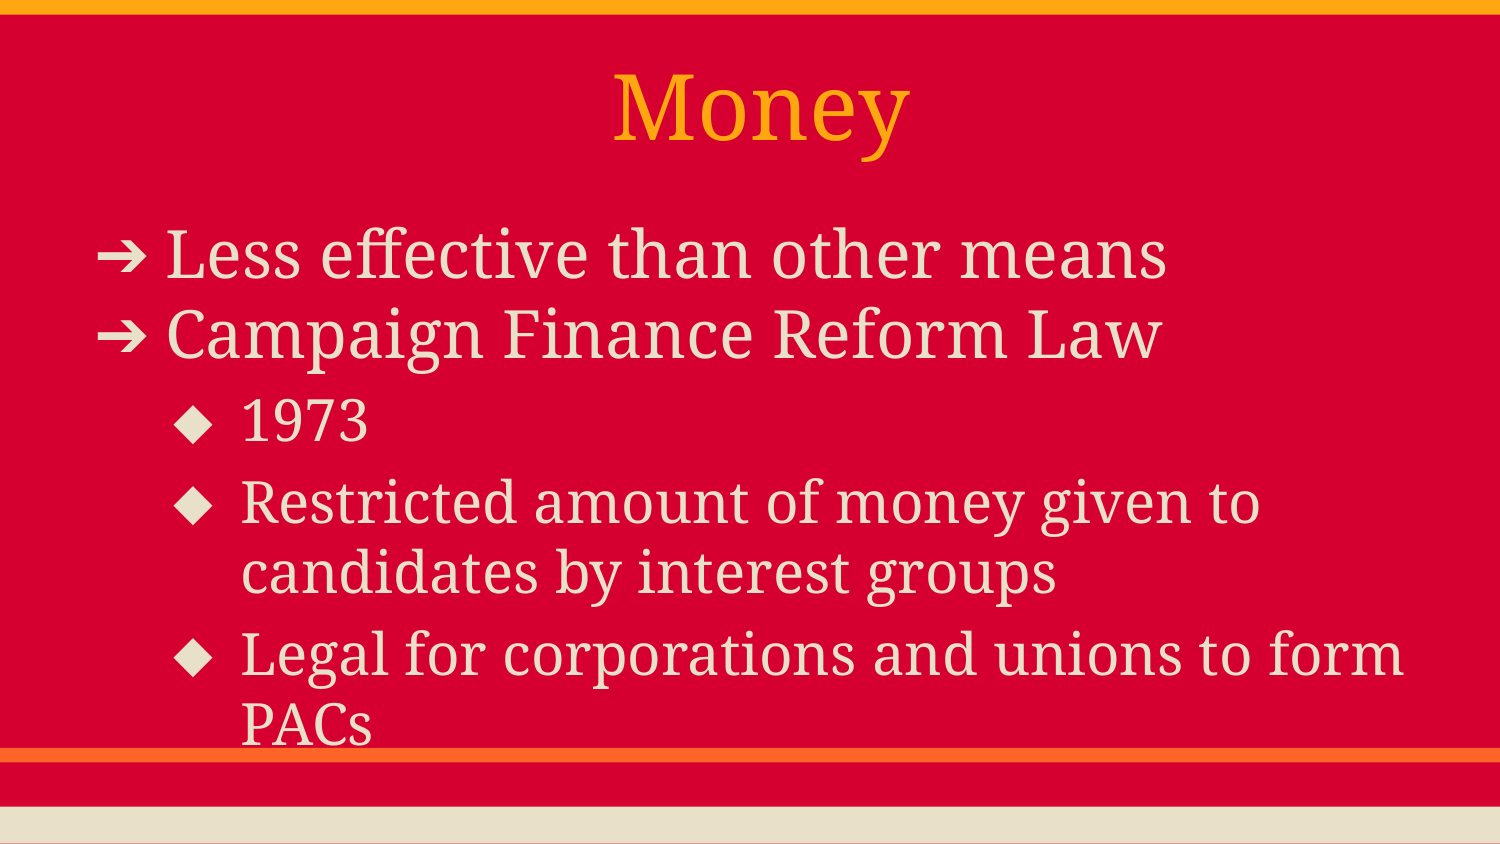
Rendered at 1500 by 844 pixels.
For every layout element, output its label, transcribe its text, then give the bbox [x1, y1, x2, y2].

title Money [75, 33, 1425, 175]
list Less effective than other means Campaign Finance Reform Law 1973 Restricted amount of money given to candidates by interest groups Legal for corporations and unions to form PACs [75, 196, 1425, 733]
